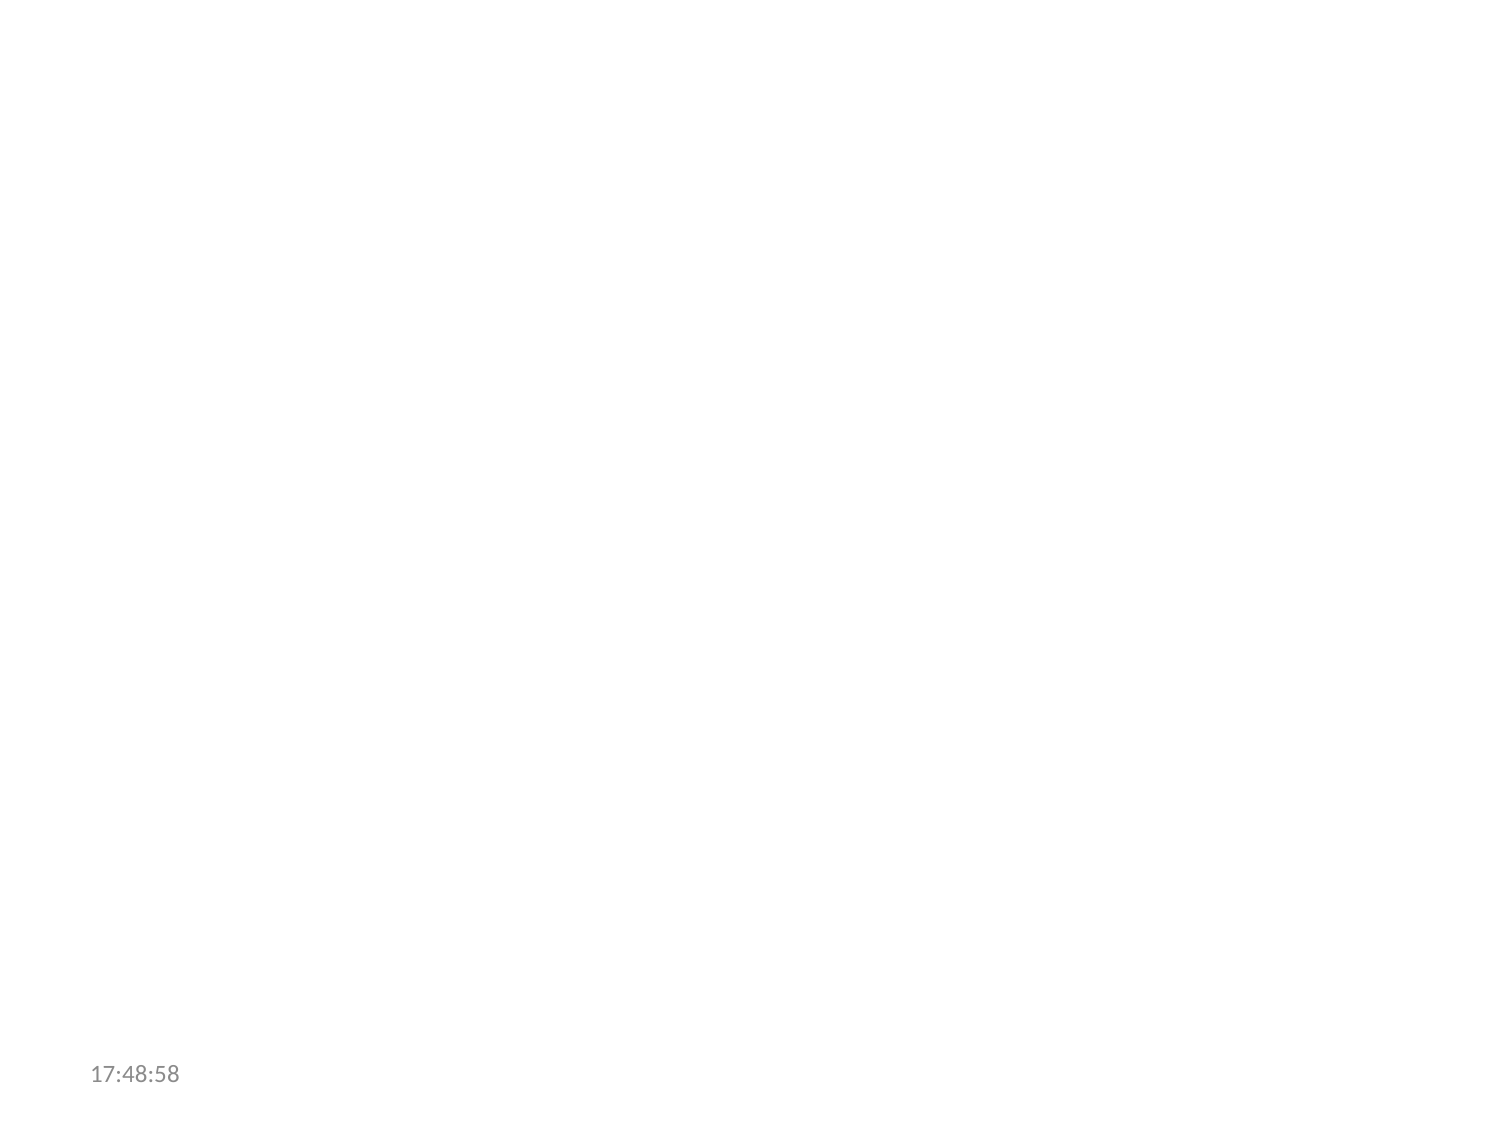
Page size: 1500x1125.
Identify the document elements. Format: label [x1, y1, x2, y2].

slide_number [75, 1042, 425, 1103]
